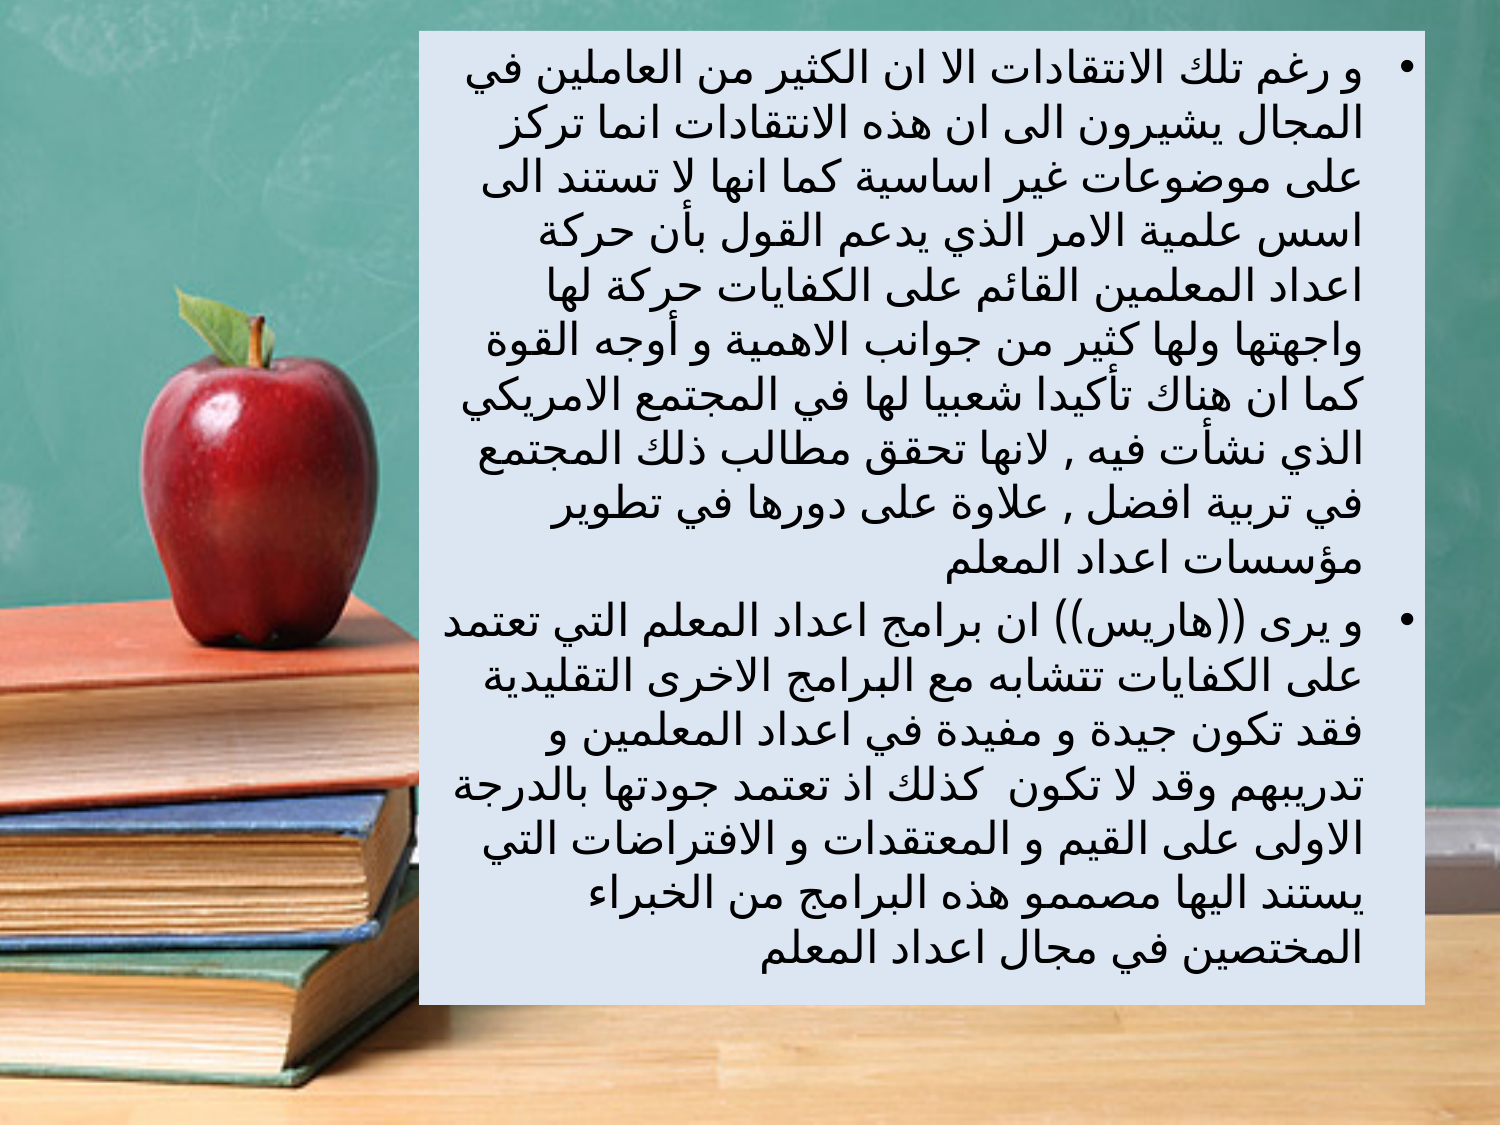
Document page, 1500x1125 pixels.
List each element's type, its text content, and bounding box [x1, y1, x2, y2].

list و رغم تلك الانتقادات الا ان الكثير من العاملين في المجال يشيرون الى ان هذه الانتقادات انما تركز على موضوعات غير اساسية كما انها لا تستند الى اسس علمية الامر الذي يدعم القول بأن حركة اعداد المعلمين القائم على الكفايات حركة لها واجهتها ولها كثير من جوانب الاهمية و أوجه القوة كما ان هناك تأكيدا شعبيا لها في المجتمع الامريكي الذي نشأت فيه , لانها تحقق مطالب ذلك المجتمع في تربية افضل , علاوة على دورها في تطوير مؤسسات اعداد المعلم و يرى ((هاريس)) ان برامج اعداد المعلم التي تعتمد على الكفايات تتشابه مع البرامج الاخرى التقليدية فقد تكون جيدة و مفيدة في اعداد المعلمين و تدريبهم وقد لا تكون كذلك اذ تعتمد جودتها بالدرجة الاولى على القيم و المعتقدات و الافتراضات التي يستند اليها مصممو هذه البرامج من الخبراء المختصين في مجال اعداد المعلم [419, 30, 1425, 1005]
picture [0, 0, 1500, 1125]
